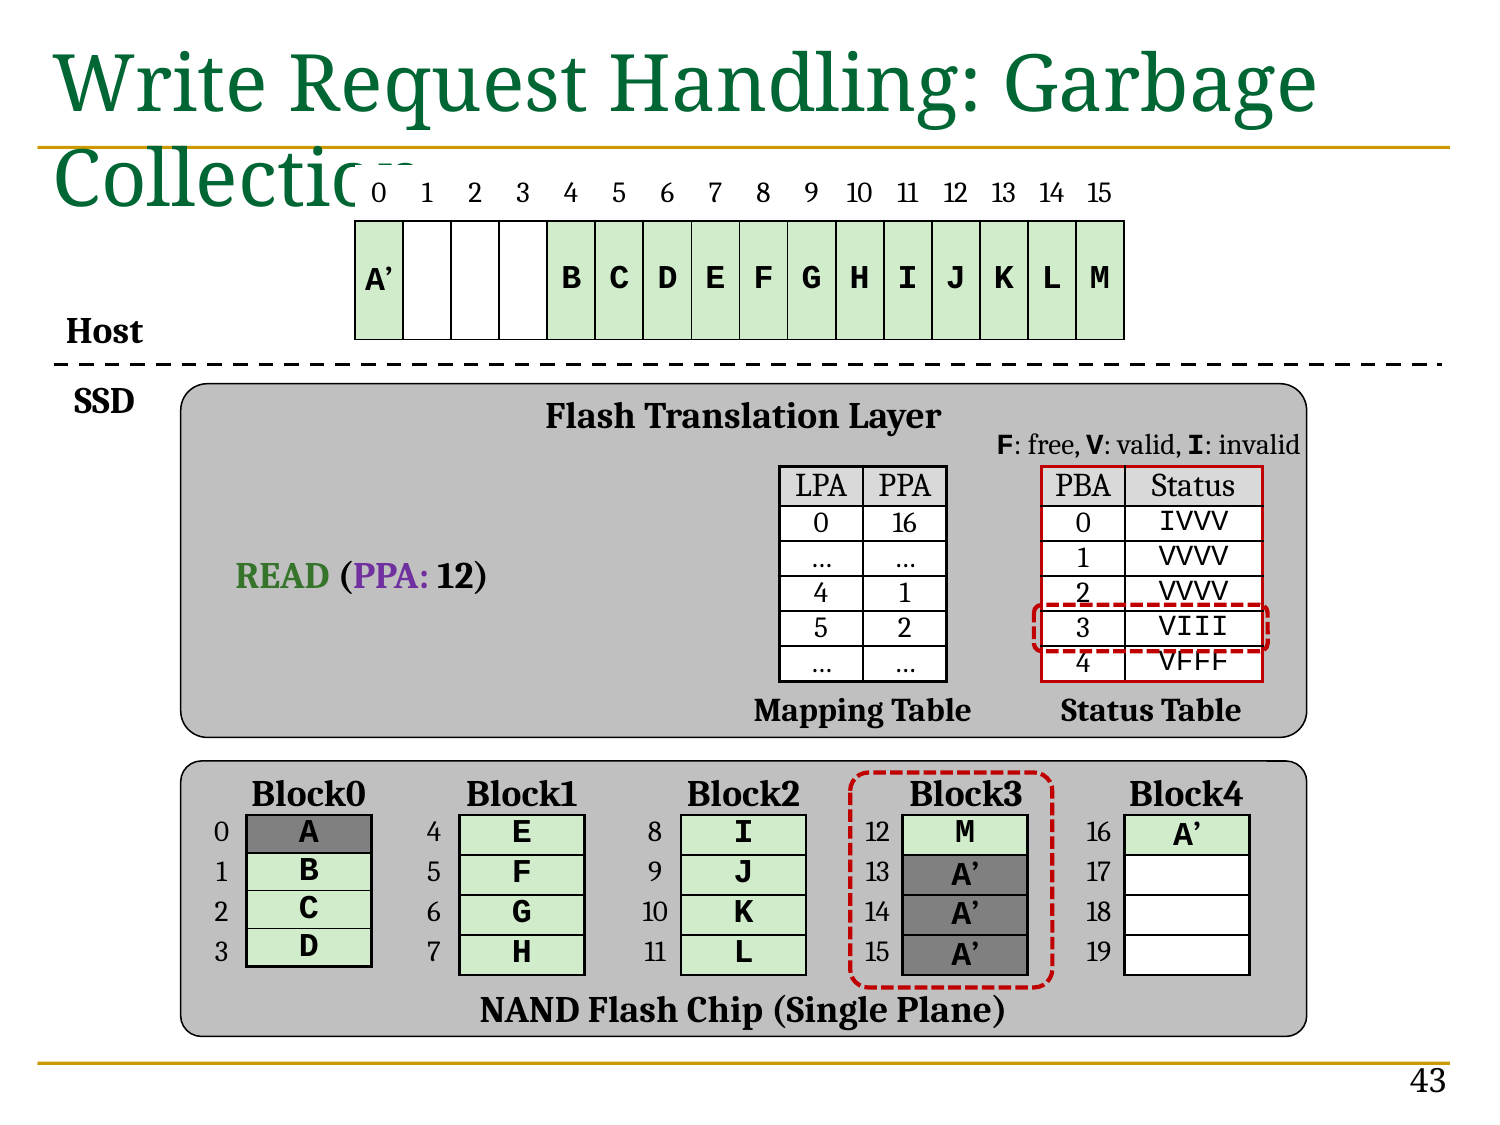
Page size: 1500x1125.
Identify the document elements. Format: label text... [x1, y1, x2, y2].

table_cell 1 [864, 577, 945, 610]
table_cell L [1029, 222, 1075, 339]
table_cell 2 [1043, 577, 1124, 604]
table_cell J [682, 856, 805, 894]
table_header A [248, 822, 370, 852]
text_box F: free, V: valid, I: invalid [981, 417, 1316, 468]
table_header 16 [1075, 815, 1123, 855]
text_box Status Table [1046, 680, 1258, 736]
table_cell [452, 222, 498, 339]
table_header PPA [864, 468, 945, 505]
table_cell D [644, 222, 691, 339]
title Write Request Handling: Garbage Collection [37, 24, 1450, 200]
table_cell 4 [781, 577, 862, 610]
text_box Block4 [1114, 761, 1260, 822]
table_cell G [788, 222, 835, 339]
table_cell L [682, 936, 805, 974]
table_header 3 [499, 165, 547, 220]
table_cell A’ [356, 222, 402, 339]
text_box Host [51, 298, 159, 358]
table_header 7 [691, 165, 739, 220]
table_header 9 [788, 165, 836, 220]
table_header E [461, 822, 583, 854]
table_cell C [248, 891, 370, 928]
table_cell … [781, 647, 862, 680]
table_cell 11 [631, 935, 679, 975]
table_cell … [781, 542, 862, 575]
table_cell B [248, 854, 370, 890]
text_box Block3 [894, 761, 1038, 772]
table_cell F [740, 222, 787, 339]
table_header 8 [631, 815, 679, 855]
text_box Block2 [672, 761, 816, 822]
table_cell 4 [1043, 652, 1124, 680]
table_cell B [548, 222, 594, 339]
table_cell … [864, 542, 945, 575]
table_cell 9 [631, 855, 679, 895]
table_cell G [461, 896, 583, 934]
table_cell [1126, 896, 1248, 934]
table_header 4 [410, 815, 458, 855]
table_cell H [837, 222, 883, 339]
table_cell M [1077, 222, 1123, 339]
table_cell 6 [410, 895, 458, 935]
table_header 12 [932, 165, 980, 220]
table_header 0 [355, 165, 403, 220]
table_cell 1 [197, 855, 246, 895]
table_cell 16 [864, 507, 945, 540]
table_cell … [864, 647, 945, 680]
table_header A’ [1126, 822, 1248, 854]
table_cell 17 [1075, 855, 1123, 895]
table_header 1 [403, 165, 451, 220]
table_header Status [1126, 468, 1261, 505]
table_cell VFFF [1126, 652, 1261, 680]
table_cell 18 [1075, 895, 1123, 935]
table_header 4 [547, 165, 595, 220]
table_cell C [596, 222, 642, 339]
table_cell 0 [781, 507, 862, 540]
table_cell 19 [1075, 935, 1123, 975]
table_cell VVVV [1126, 542, 1261, 575]
table_header PBA [1043, 468, 1124, 505]
table_cell 10 [631, 895, 679, 935]
table_header 11 [884, 165, 932, 220]
table_header 15 [1076, 165, 1124, 220]
table_cell K [981, 222, 1027, 339]
table_cell 3 [197, 935, 246, 975]
text_box Mapping Table [738, 680, 988, 736]
table_cell 5 [781, 612, 862, 645]
text_box Flash Translation Layer [180, 383, 1307, 738]
text_box NAND Flash Chip (Single Plane) [180, 760, 1307, 1037]
table_header 0 [197, 815, 246, 855]
table_cell [1126, 936, 1248, 974]
table_cell I [885, 222, 931, 339]
text_box Block1 [451, 761, 593, 822]
table_cell VVVV [1126, 577, 1261, 604]
table_cell H [461, 936, 583, 974]
table_cell 1 [1043, 542, 1124, 575]
table_cell D [248, 929, 370, 965]
text_box [850, 772, 1053, 988]
table_cell 2 [197, 895, 246, 935]
table_header 8 [739, 165, 788, 220]
slide_number 43 [1111, 1036, 1462, 1112]
table_cell 5 [410, 855, 458, 895]
table_header I [682, 822, 805, 854]
table_header 5 [595, 165, 643, 220]
table_header 6 [643, 165, 691, 220]
text_box SSD [59, 372, 150, 428]
table_cell J [933, 222, 979, 339]
table_header 10 [836, 165, 884, 220]
table_cell K [682, 896, 805, 934]
table_cell F [461, 856, 583, 894]
table_cell IVVV [1126, 507, 1261, 540]
text_box Block0 [236, 761, 381, 822]
table_header 2 [451, 165, 499, 220]
table_cell [500, 222, 546, 339]
table_cell 0 [1043, 507, 1124, 540]
table_header 13 [980, 165, 1028, 220]
table_cell E [692, 222, 739, 339]
table_cell 2 [864, 612, 945, 645]
text_box [1033, 604, 1268, 652]
table_header 14 [1028, 165, 1076, 220]
table_cell [1126, 856, 1248, 894]
table_cell 7 [410, 935, 458, 975]
table_cell [404, 222, 450, 339]
table_header LPA [781, 468, 862, 505]
text_box READ (PPA: 12) [135, 543, 589, 604]
